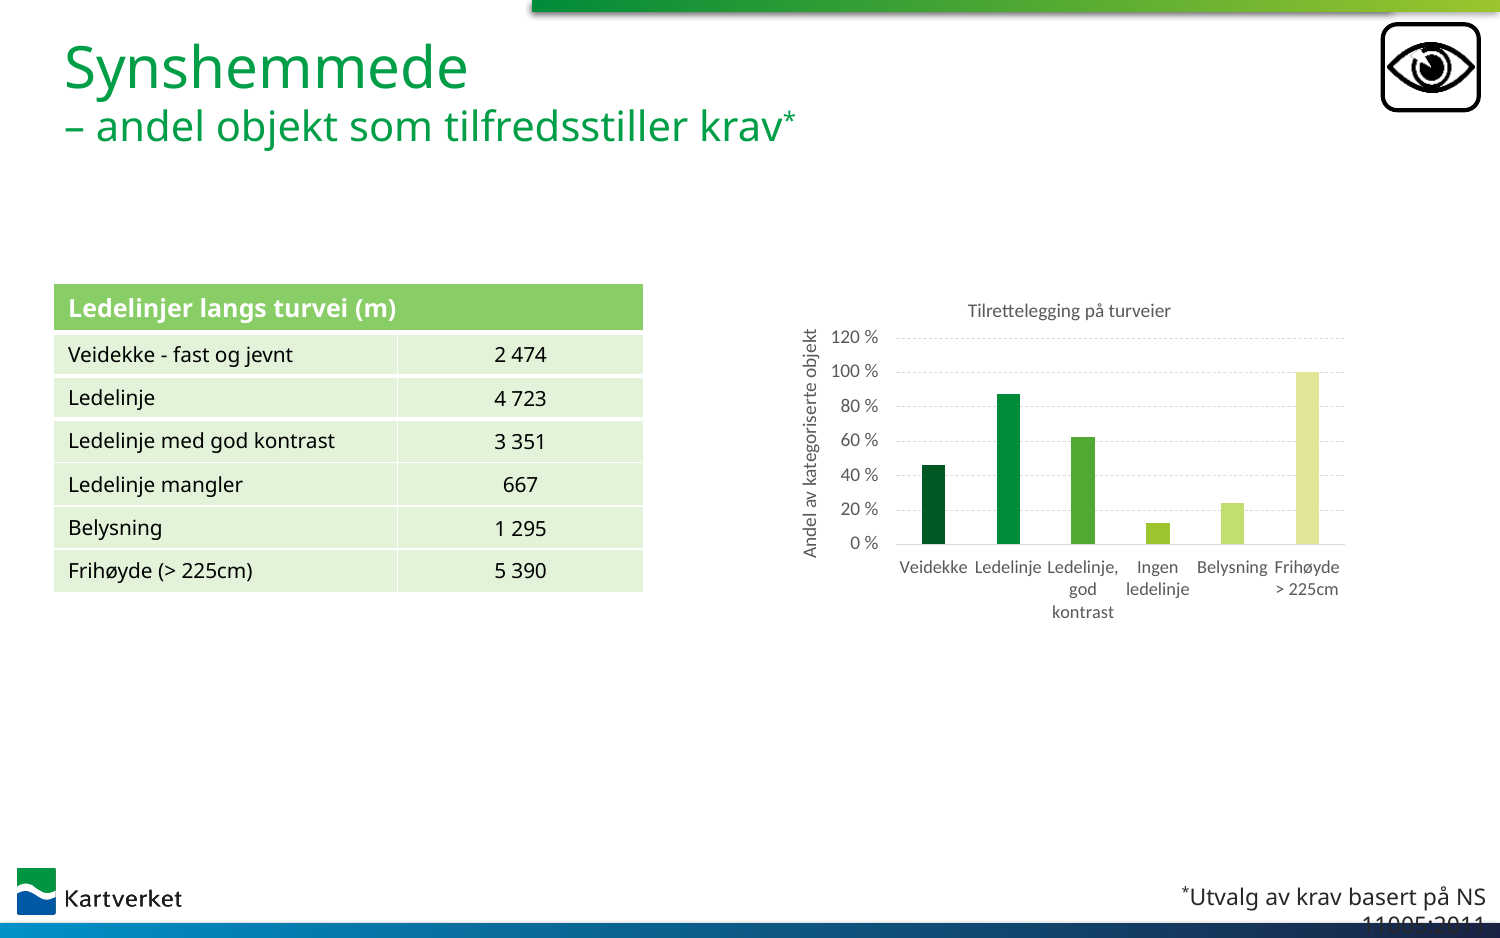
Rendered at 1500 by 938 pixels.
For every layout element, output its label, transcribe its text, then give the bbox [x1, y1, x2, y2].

table_cell Ledelinje [54, 378, 397, 417]
table_cell 667 [398, 463, 643, 505]
table_cell 3 351 [398, 421, 643, 462]
table_cell Ledelinje mangler [54, 463, 397, 505]
text_box *Utvalg av krav basert på NS 11005:2011 [1068, 873, 1500, 938]
table_header Ledelinjer langs turvei (m) [54, 284, 643, 330]
table_cell Belysning [54, 507, 397, 548]
table_cell 1 295 [398, 507, 643, 548]
text_box Synshemmede – andel objekt som tilfredsstiller krav* [49, 24, 1431, 158]
table_cell Veidekke - fast og jevnt [54, 335, 397, 374]
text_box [1382, 24, 1480, 111]
table_cell 2 474 [398, 335, 643, 374]
table_cell 5 390 [398, 550, 643, 592]
table_cell 4 723 [398, 378, 643, 417]
table_cell Ledelinje med god kontrast [54, 421, 397, 462]
picture [791, 291, 1348, 630]
table_cell Frihøyde (> 225cm) [54, 550, 397, 592]
